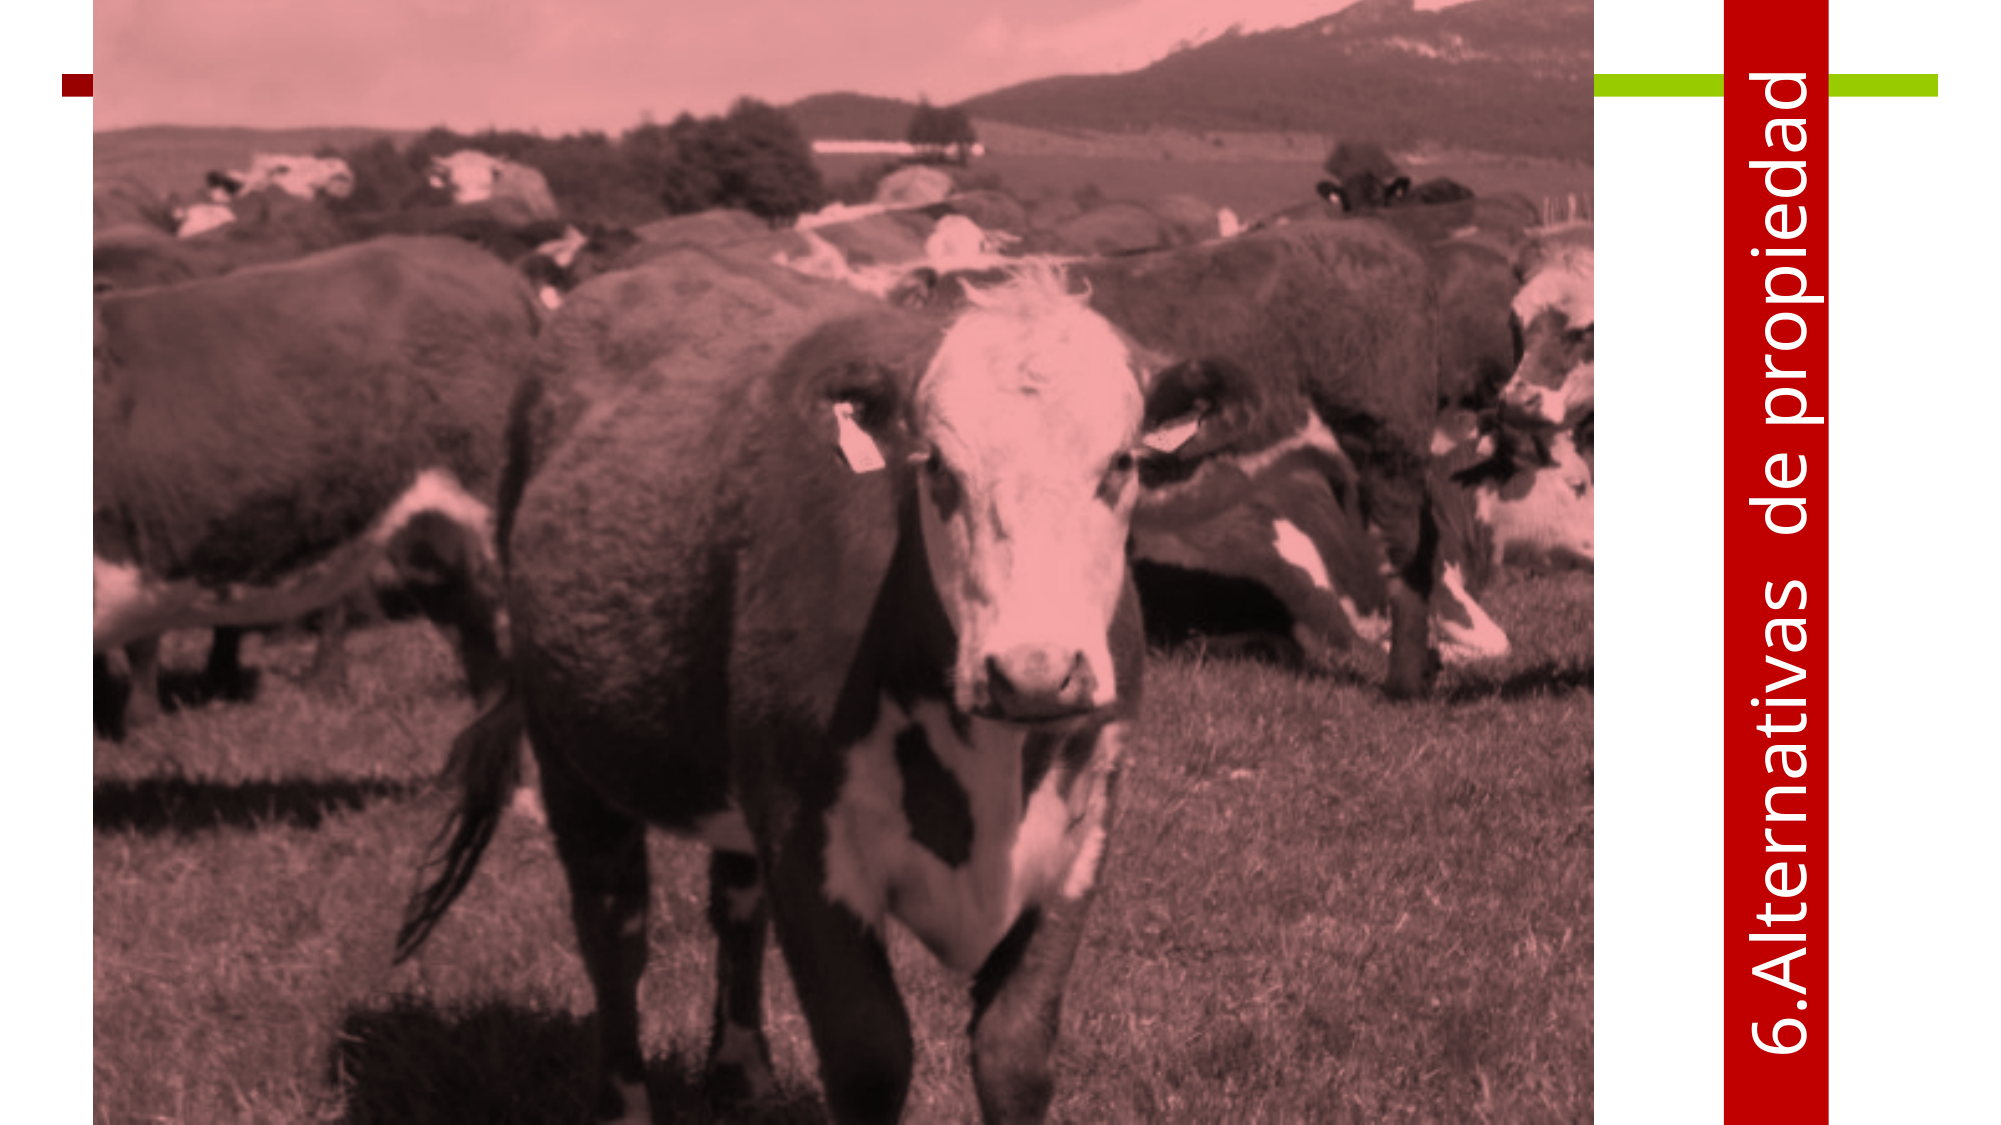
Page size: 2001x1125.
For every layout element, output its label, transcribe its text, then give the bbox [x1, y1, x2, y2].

text_box 6.Alternativas de propiedad [1723, 0, 1829, 1125]
picture [93, 0, 1595, 1125]
